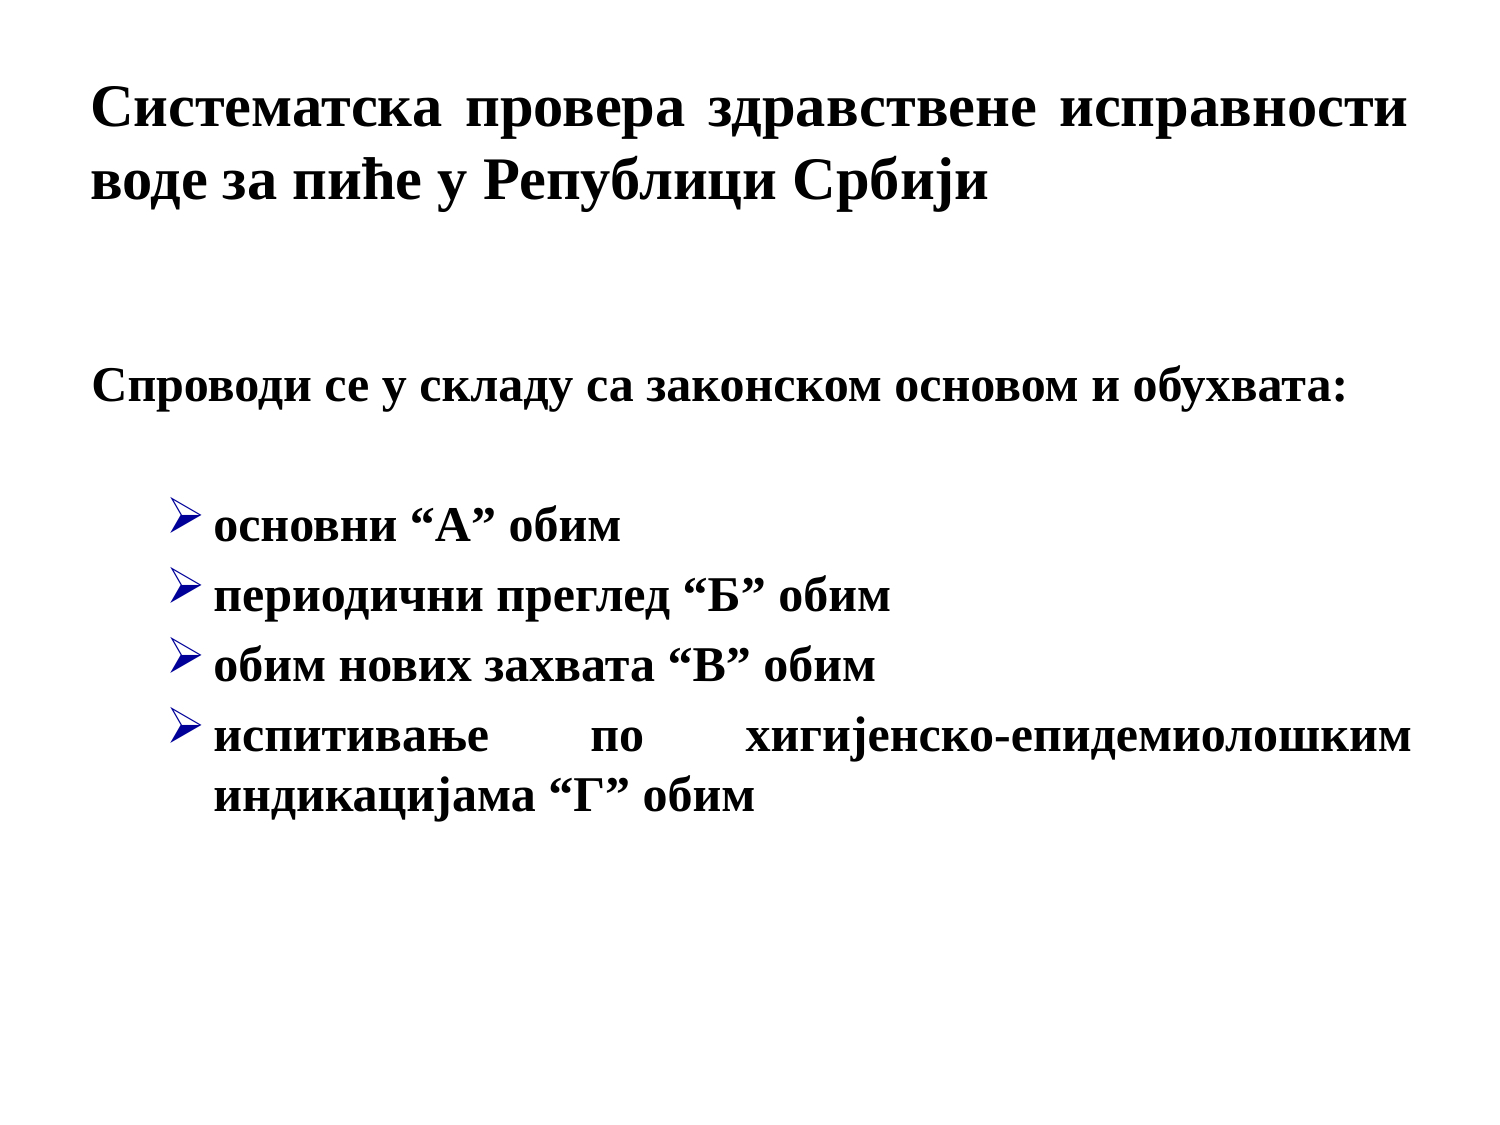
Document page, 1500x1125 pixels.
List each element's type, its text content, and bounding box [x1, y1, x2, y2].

text_box Спроводи се у складу са законском основом и обухвата: основни “А” обим периодични преглед “Б” обим обим нових захвата “В” обим испитивање по хигијенско-епидемиолошким индикацијама “Г” обим [76, 344, 1427, 1059]
title Систематска провера здравствене исправности воде за пиће у Републици Србији [74, 44, 1426, 233]
